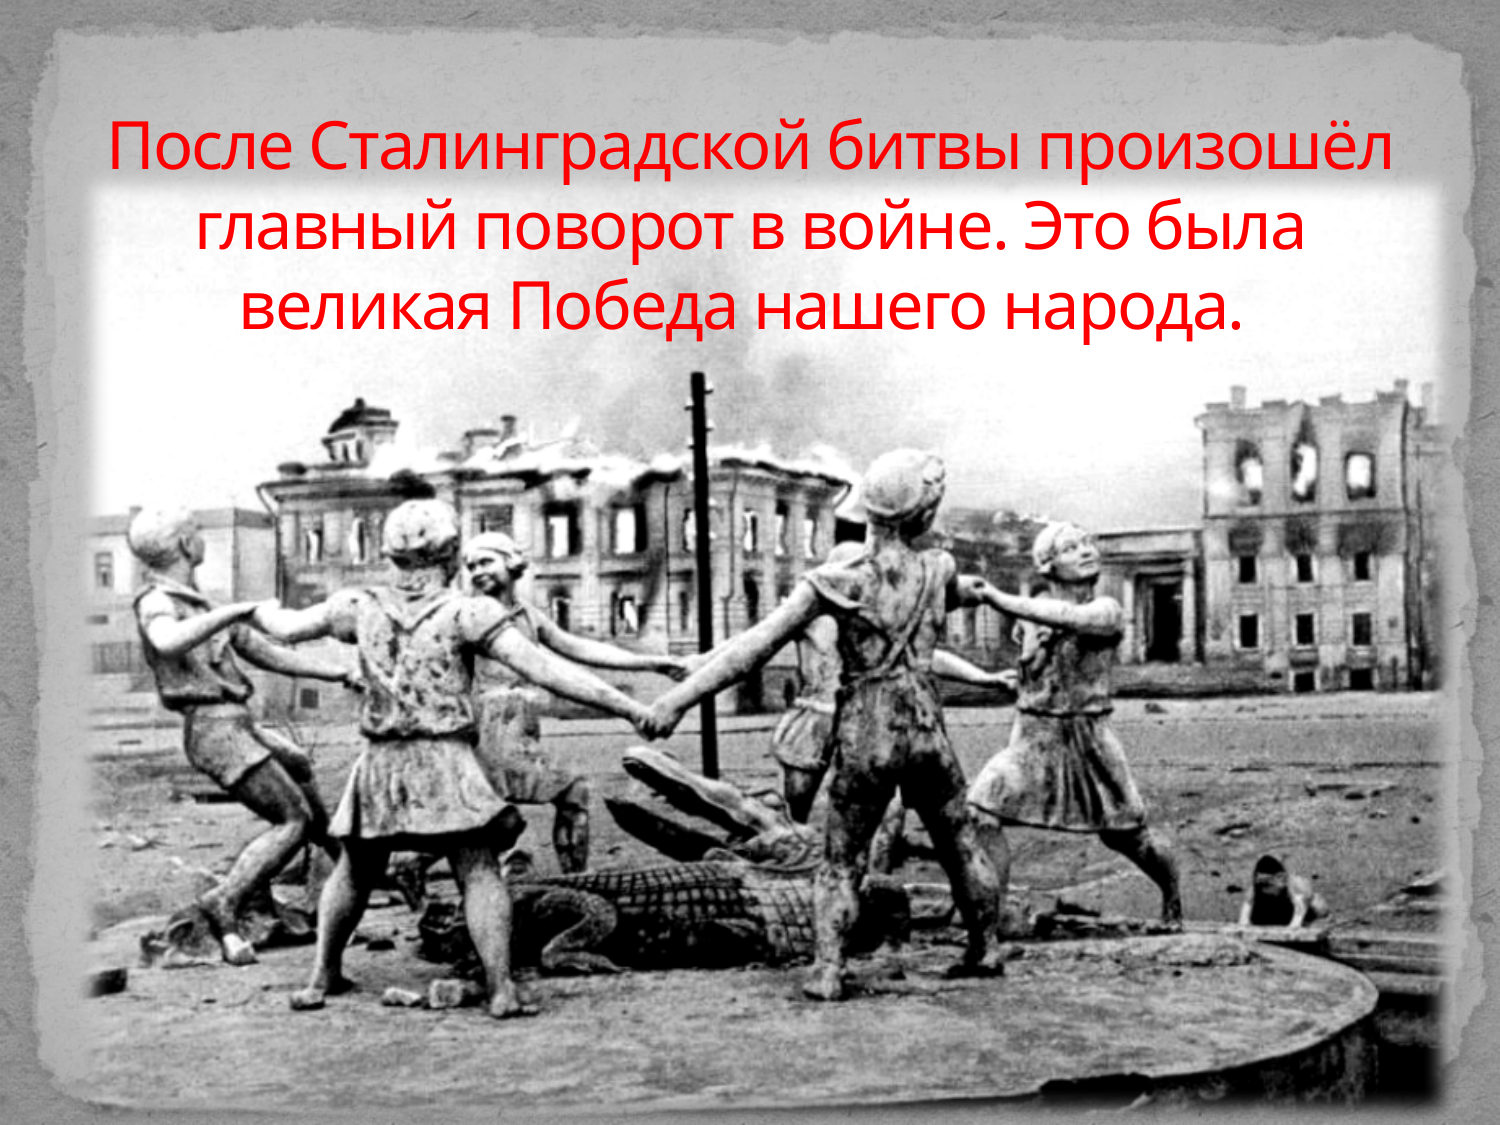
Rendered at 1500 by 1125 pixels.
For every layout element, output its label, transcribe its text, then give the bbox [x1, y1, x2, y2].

title После Сталинградской битвы произошёл главный поворот в войне. Это была великая Победа нашего народа. [74, 24, 1425, 161]
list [79, 171, 1456, 1123]
